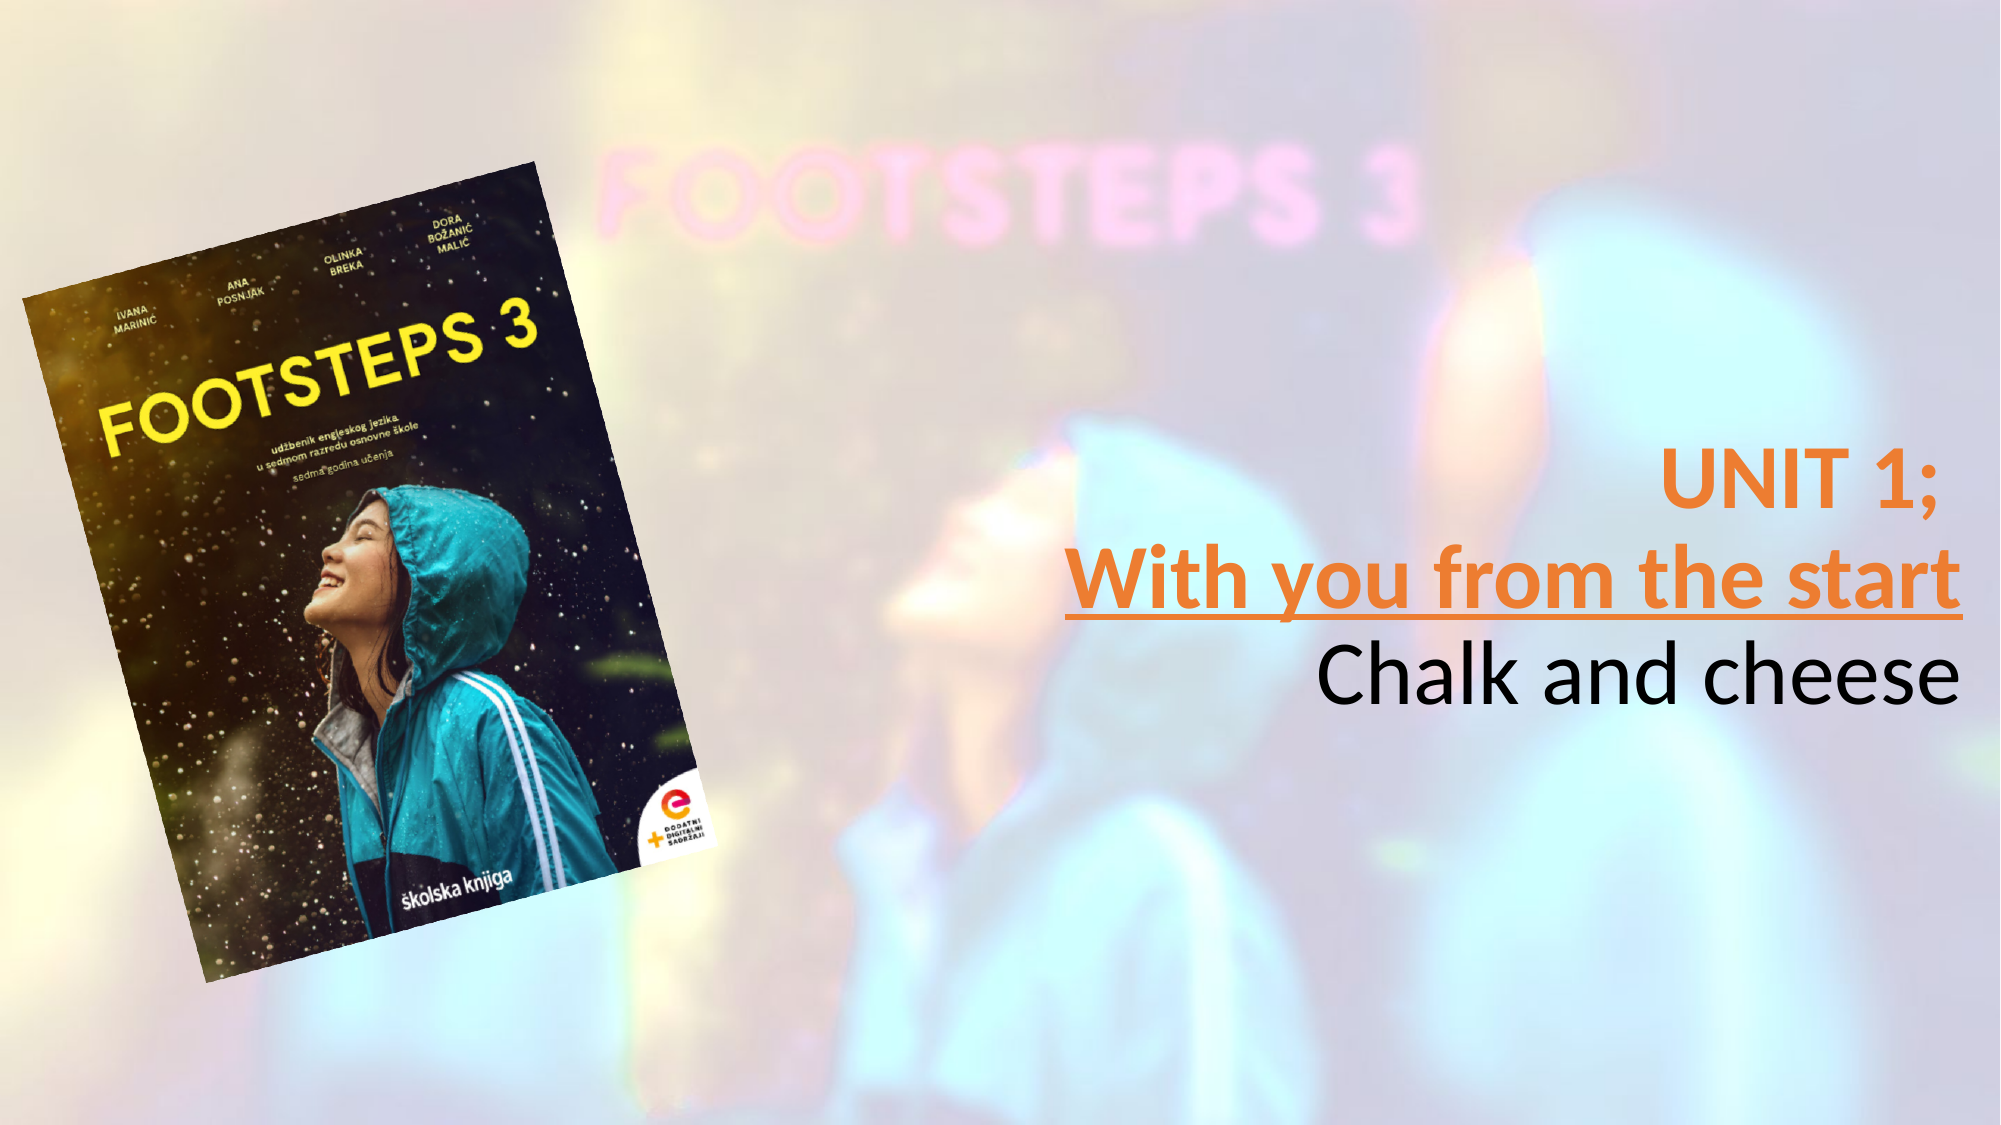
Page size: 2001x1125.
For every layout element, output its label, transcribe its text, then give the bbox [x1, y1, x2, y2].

subtitle Chalk and cheese [933, 539, 1979, 811]
title UNIT 1; With you from the start [635, 243, 1979, 636]
picture [0, 0, 2001, 1125]
